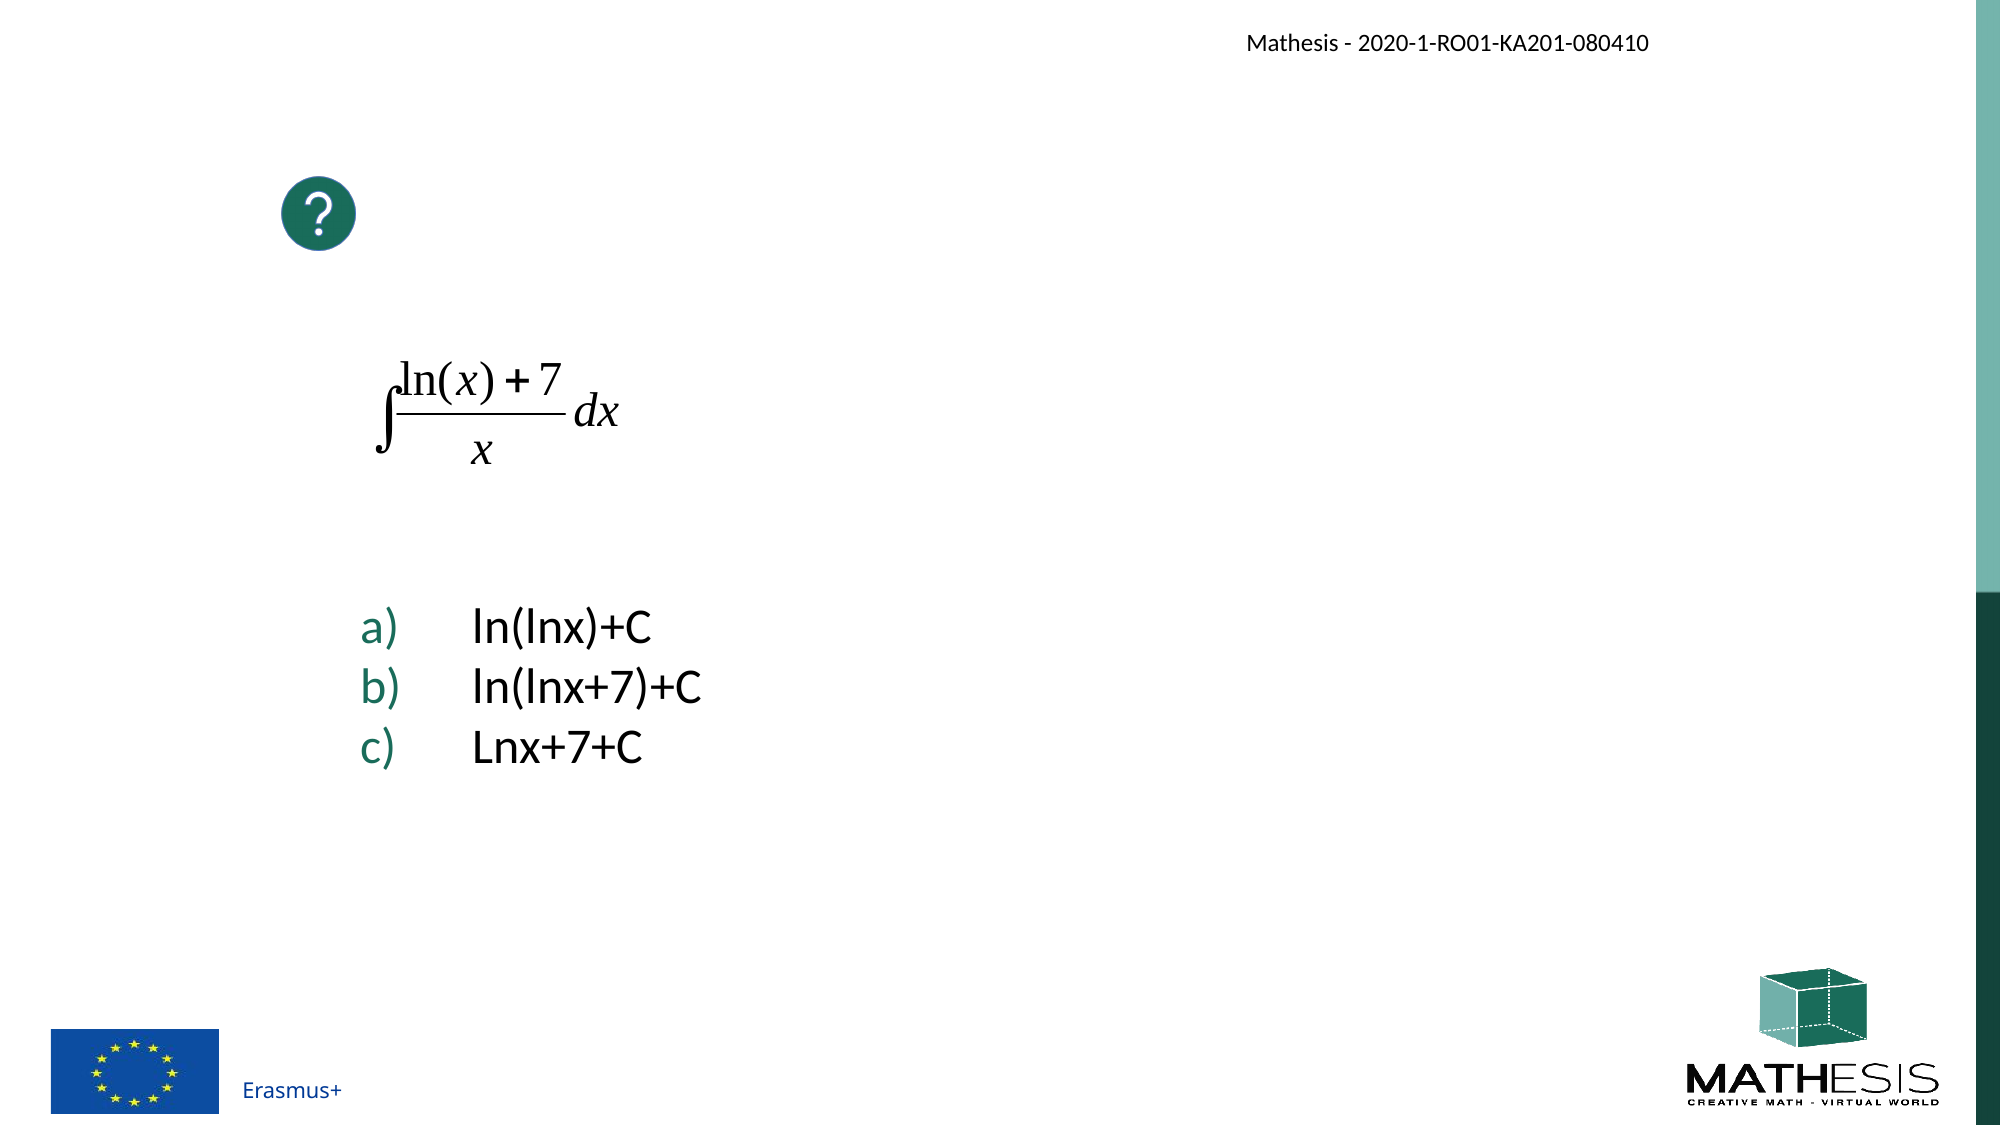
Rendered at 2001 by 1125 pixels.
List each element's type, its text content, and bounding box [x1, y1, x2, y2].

picture [1664, 928, 1961, 1125]
picture [50, 1029, 219, 1114]
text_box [360, 349, 628, 476]
text_box ln(lnx)+C ln(lnx+7)+C Lnx+7+C [349, 588, 1653, 780]
picture [1976, 0, 2000, 1125]
picture [271, 166, 365, 260]
